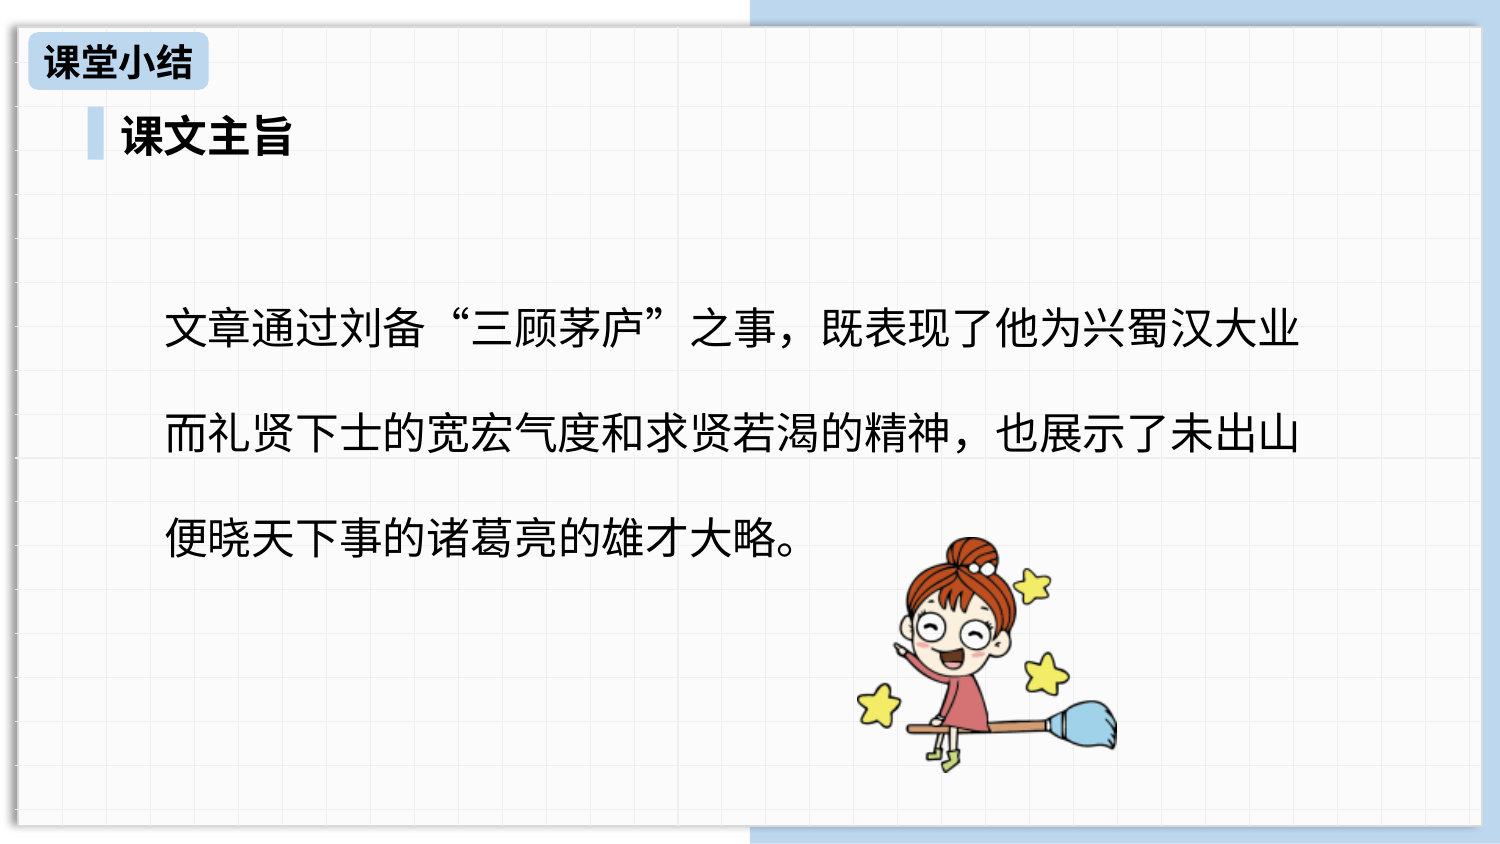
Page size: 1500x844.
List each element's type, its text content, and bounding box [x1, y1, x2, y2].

text_box 课文主旨 [109, 102, 307, 167]
text_box 文章通过刘备“三顾茅庐”之事，既表现了他为兴蜀汉大业而礼贤下士的宽宏气度和求贤若渴的精神，也展示了未出山便晓天下事的诸葛亮的雄才大略。 [152, 242, 1337, 569]
picture [857, 537, 1117, 773]
text_box [86, 106, 105, 161]
text_box 课堂小结 [27, 31, 210, 91]
